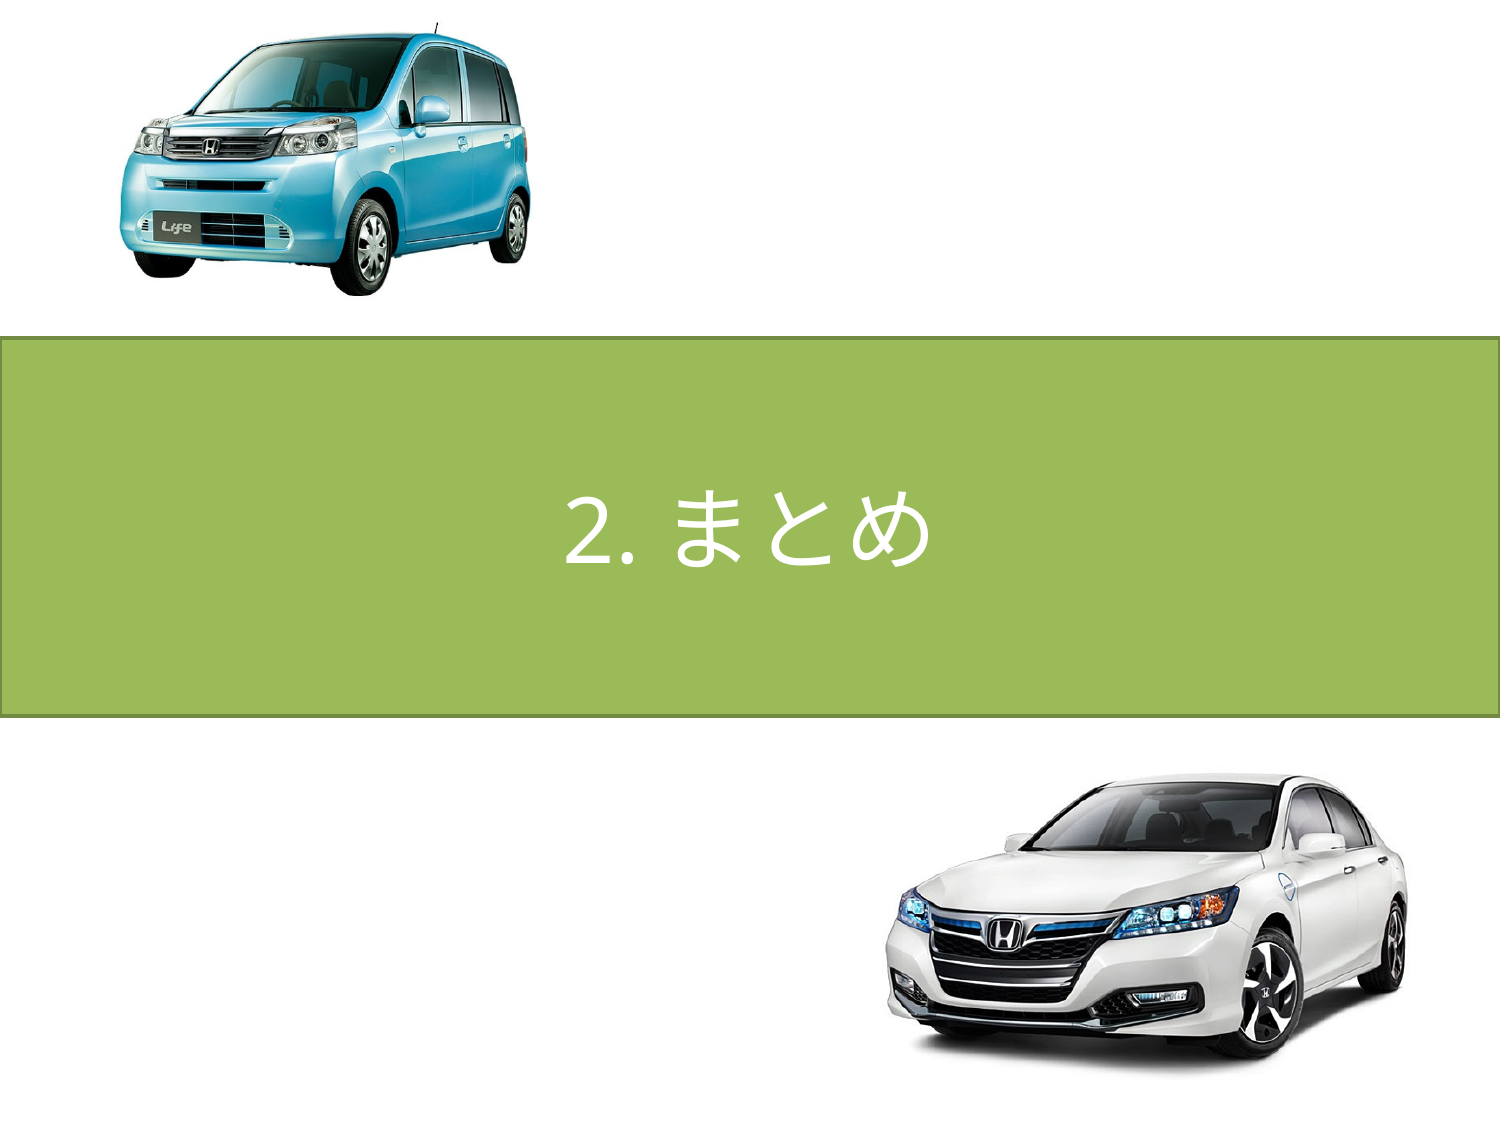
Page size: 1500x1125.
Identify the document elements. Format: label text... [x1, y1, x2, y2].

picture [111, 0, 538, 320]
text_box 2.まとめ [0, 336, 1500, 718]
picture [867, 746, 1424, 1094]
